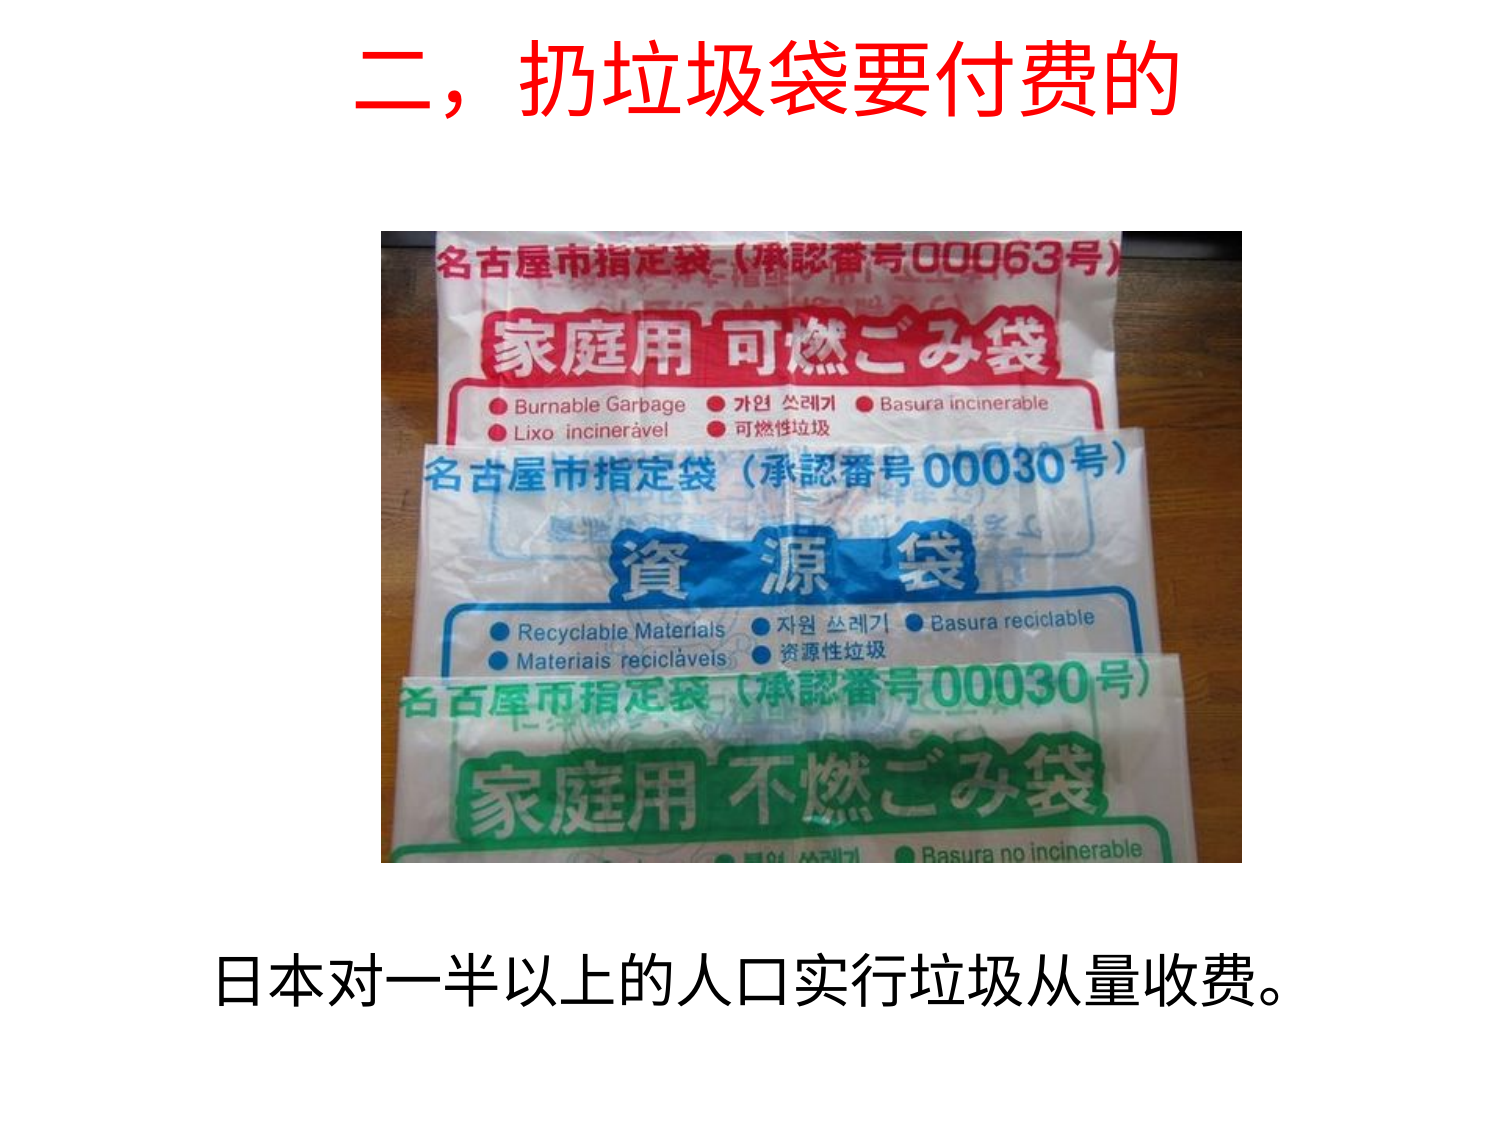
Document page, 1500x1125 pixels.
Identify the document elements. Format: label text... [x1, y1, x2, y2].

text_box 二，扔垃圾袋要付费的 [230, 20, 1306, 135]
text_box 日本对一半以上的人口实行垃圾从量收费。 [194, 936, 1397, 1022]
picture [381, 231, 1242, 864]
